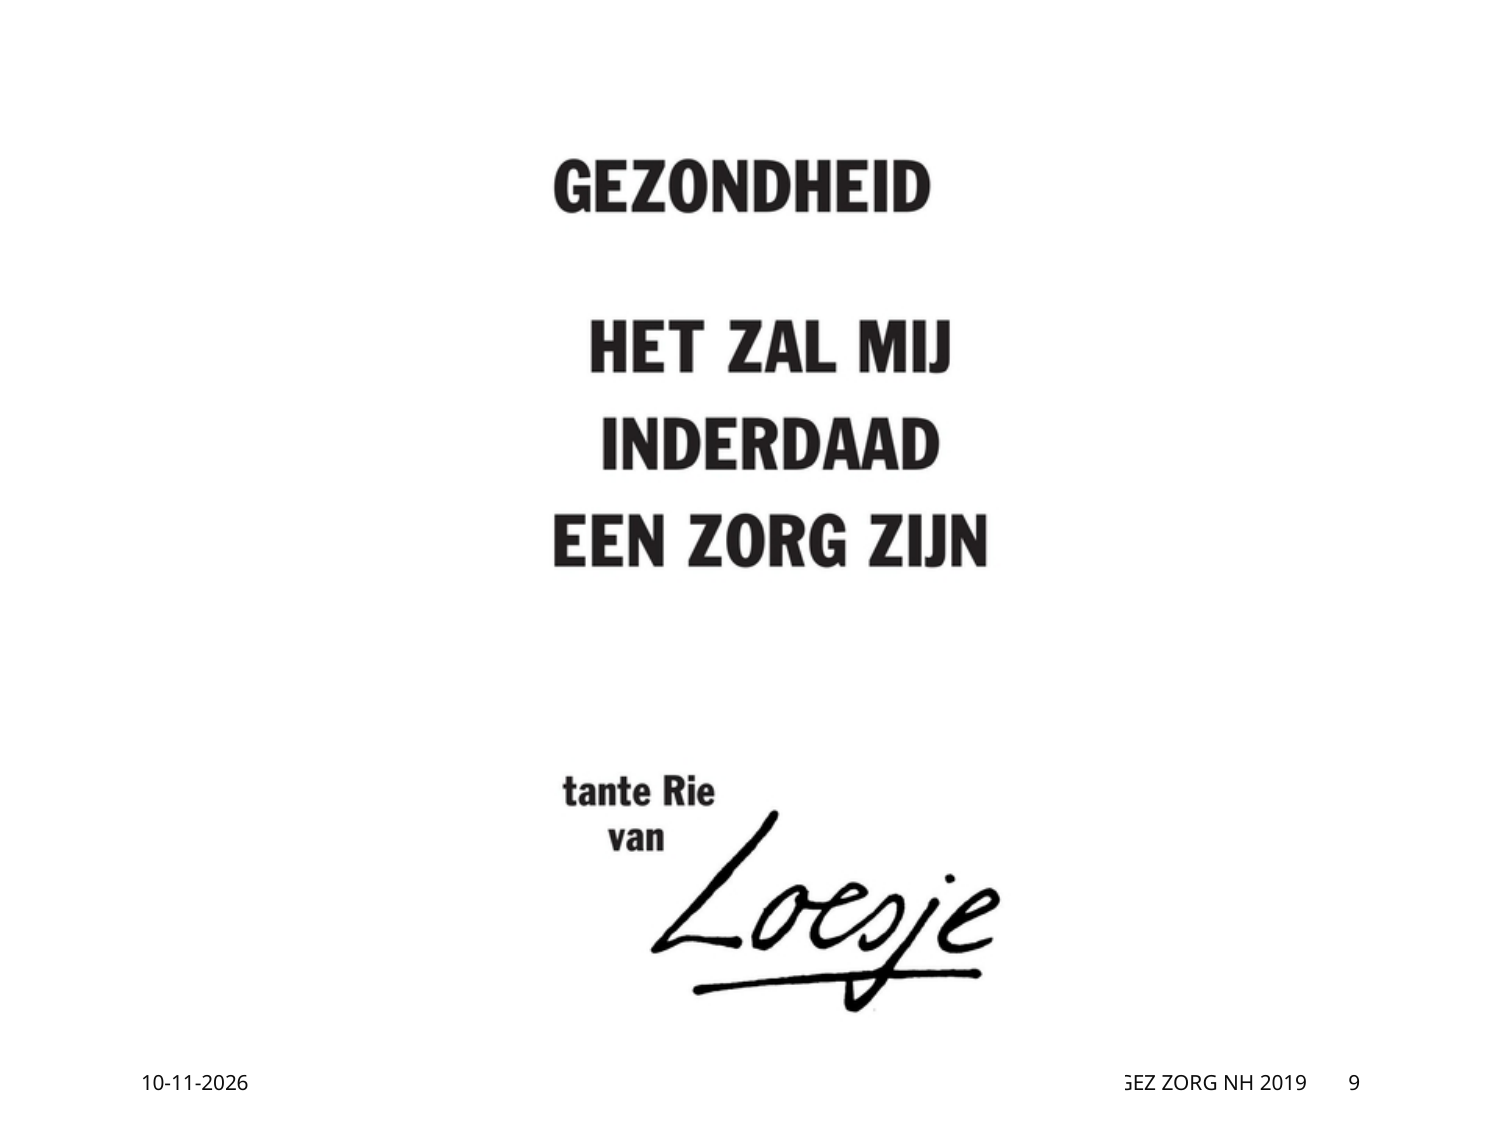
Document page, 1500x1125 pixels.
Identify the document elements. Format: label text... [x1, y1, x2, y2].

slide_number 9 [1333, 1061, 1454, 1107]
footer Alg VL gez zorg NH 2019 [595, 1061, 1322, 1107]
picture [374, 32, 1126, 1093]
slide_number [126, 1061, 392, 1107]
